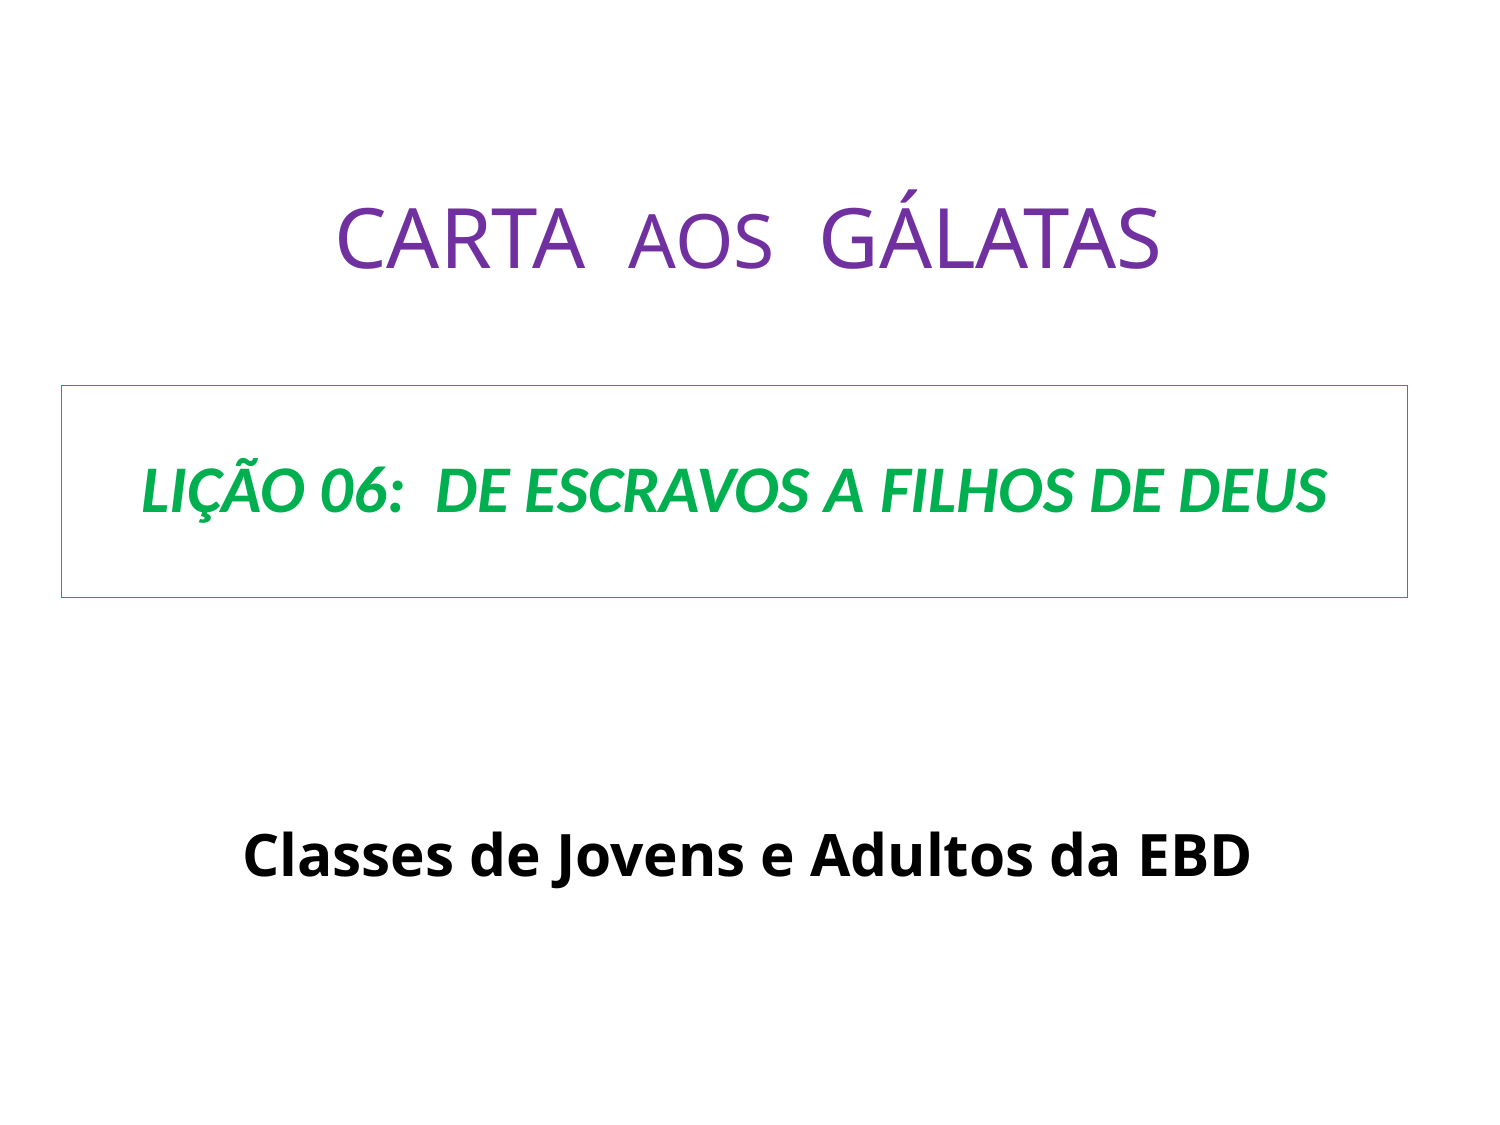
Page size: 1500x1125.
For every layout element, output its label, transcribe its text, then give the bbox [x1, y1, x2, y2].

subtitle LIÇÃO 06: DE ESCRAVOS A FILHOS DE DEUS [61, 385, 1408, 598]
text_box CARTA AOS GÁLATAS [87, 177, 1411, 293]
text_box Classes de Jovens e Adultos da EBD [112, 810, 1384, 937]
